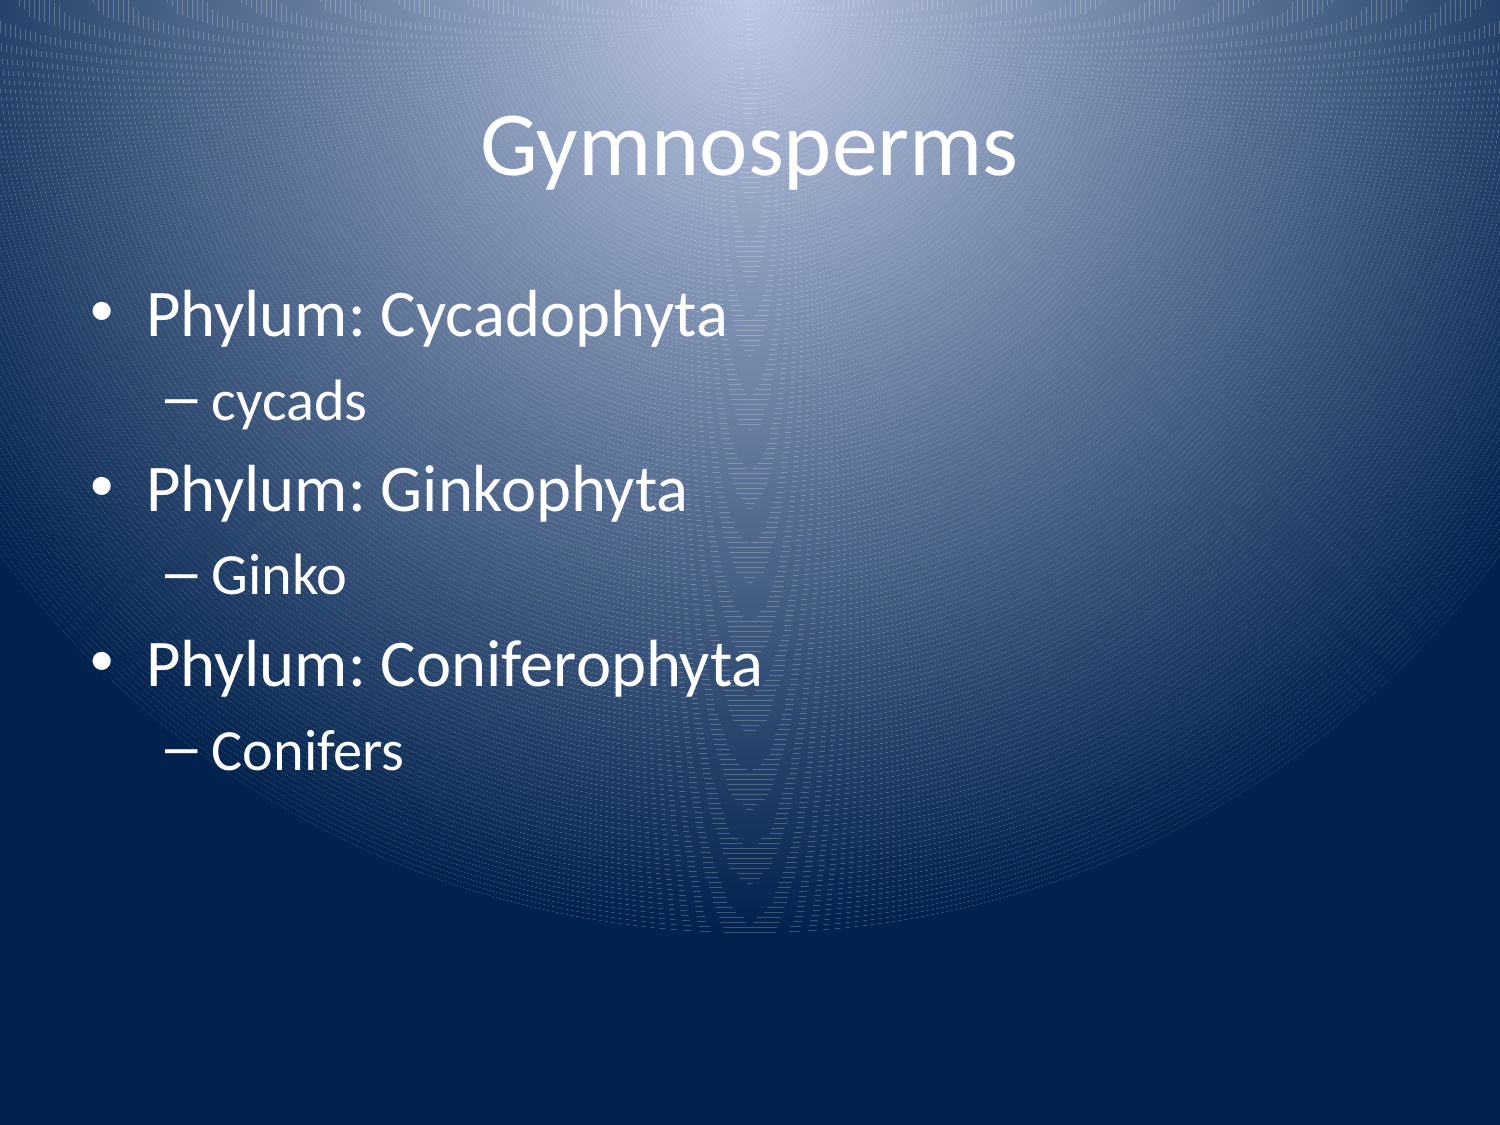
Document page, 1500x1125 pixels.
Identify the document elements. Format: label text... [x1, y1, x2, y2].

title Gymnosperms [75, 45, 1425, 233]
list Phylum: Cycadophyta cycads Phylum: Ginkophyta Ginko Phylum: Coniferophyta Conifers [75, 262, 1425, 1005]
